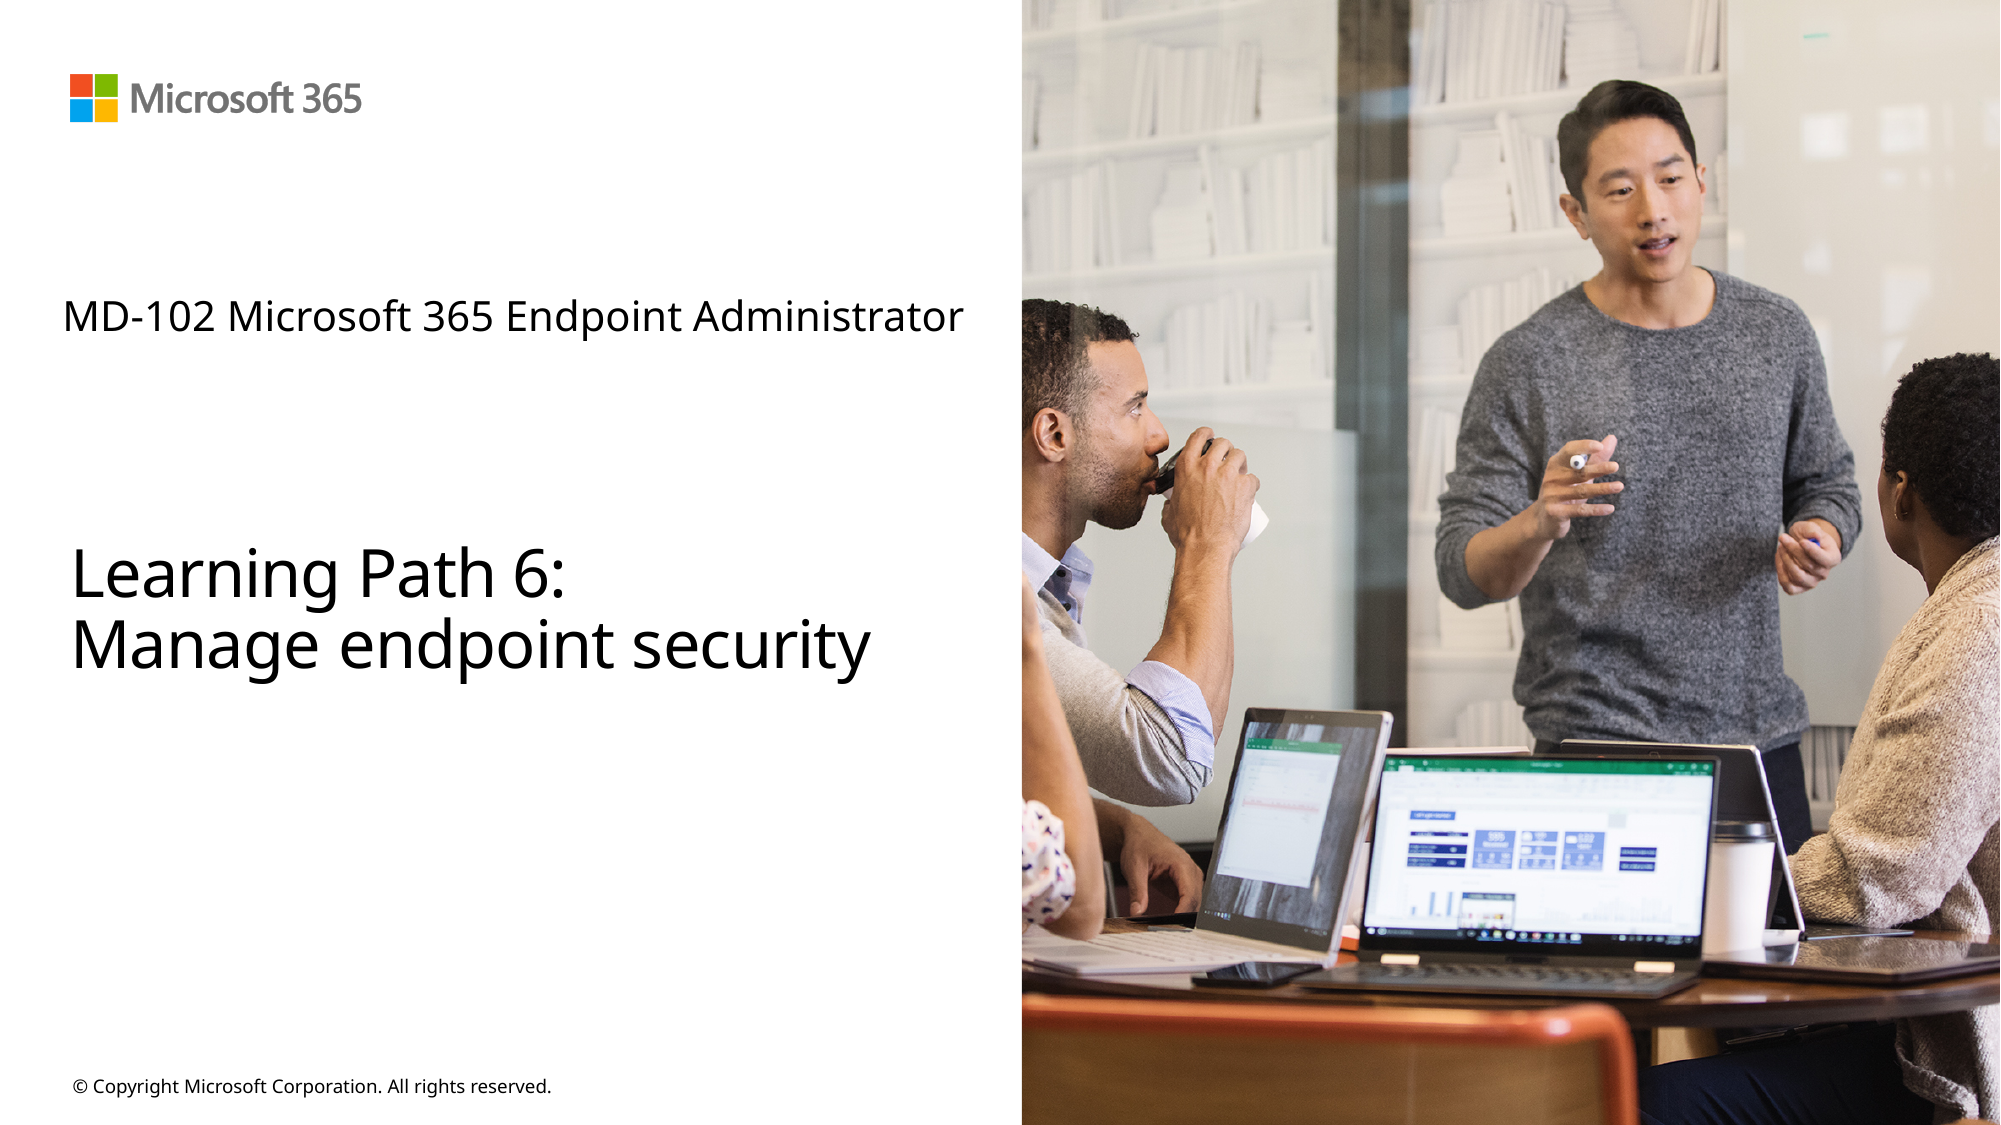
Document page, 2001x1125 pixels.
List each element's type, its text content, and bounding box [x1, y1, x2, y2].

picture [22, 26, 409, 170]
picture [1021, 0, 2000, 1125]
title Learning Path 6: Manage endpoint security [70, 543, 961, 710]
text_box MD-102 Microsoft 365 Endpoint Administrator [62, 282, 980, 347]
